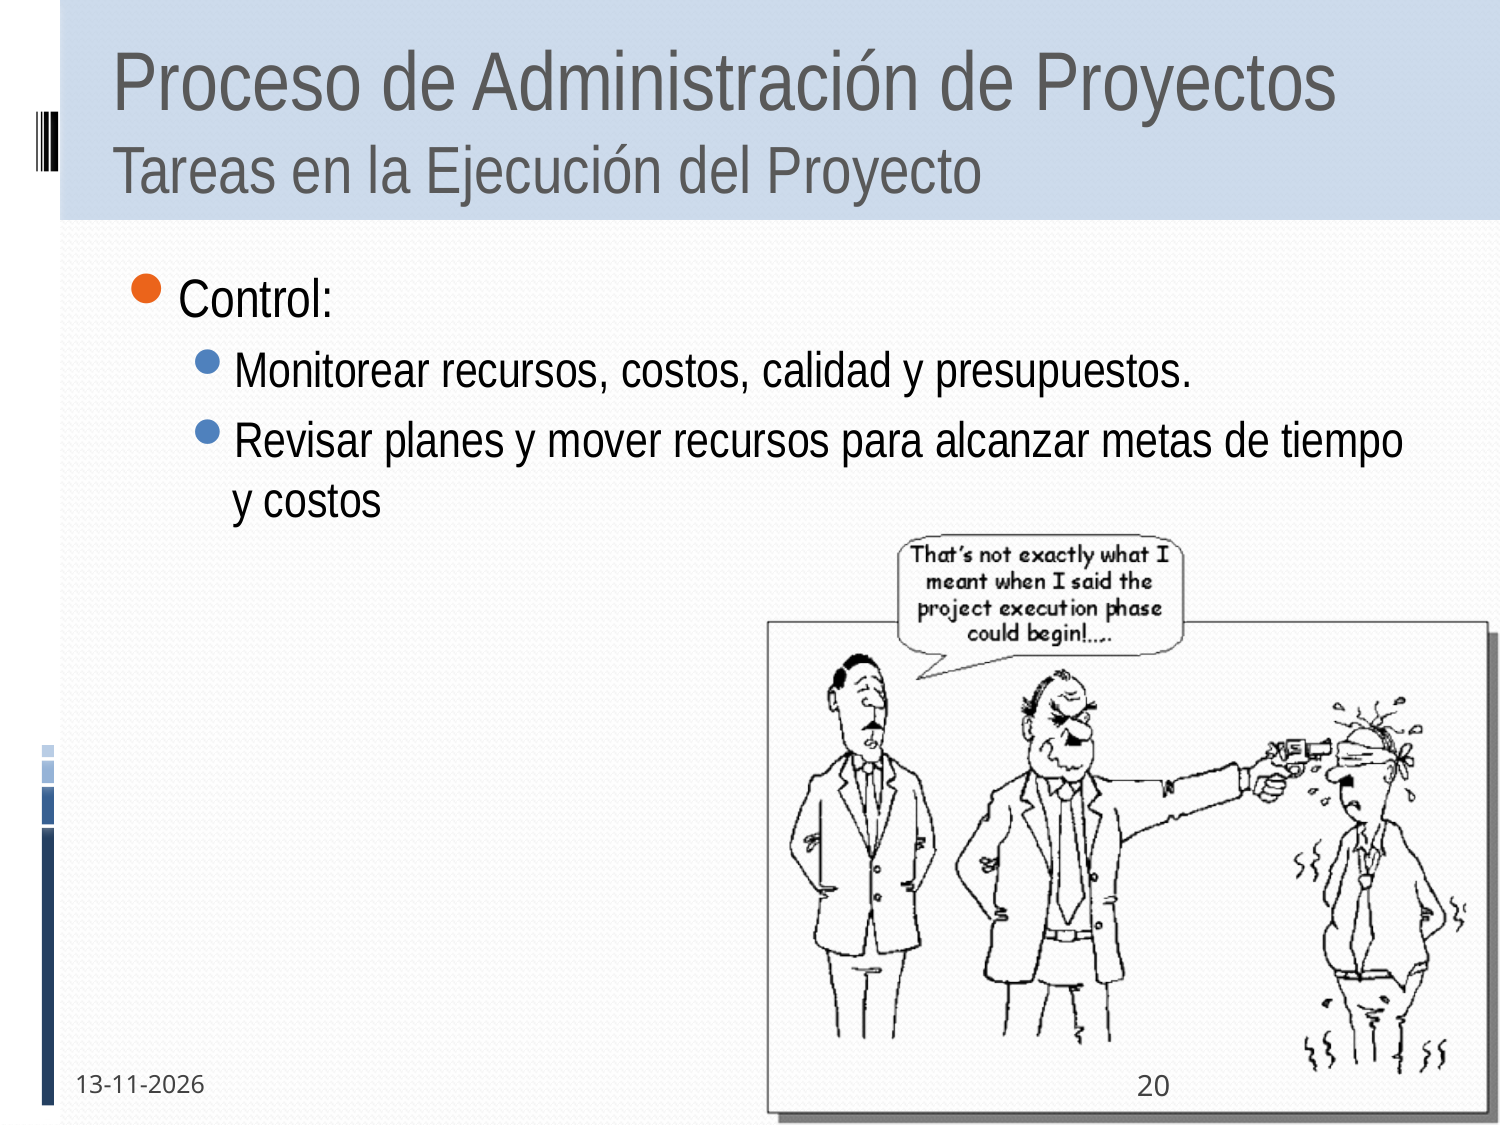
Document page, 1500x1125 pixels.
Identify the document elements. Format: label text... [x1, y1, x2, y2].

list Control: Monitorear recursos, costos, calidad y presupuestos. Revisar planes y mover recursos para alcanzar metas de tiempo y costos [111, 255, 1436, 1038]
title Proceso de Administración de Proyectos Tareas en la Ejecución del Proyecto [111, 18, 1436, 207]
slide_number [75, 1042, 243, 1103]
picture [766, 528, 1500, 1125]
title Programación y Control del Proyecto Método de la Ruta Crítica (CPM) + PERT [759, 530, 766, 1038]
